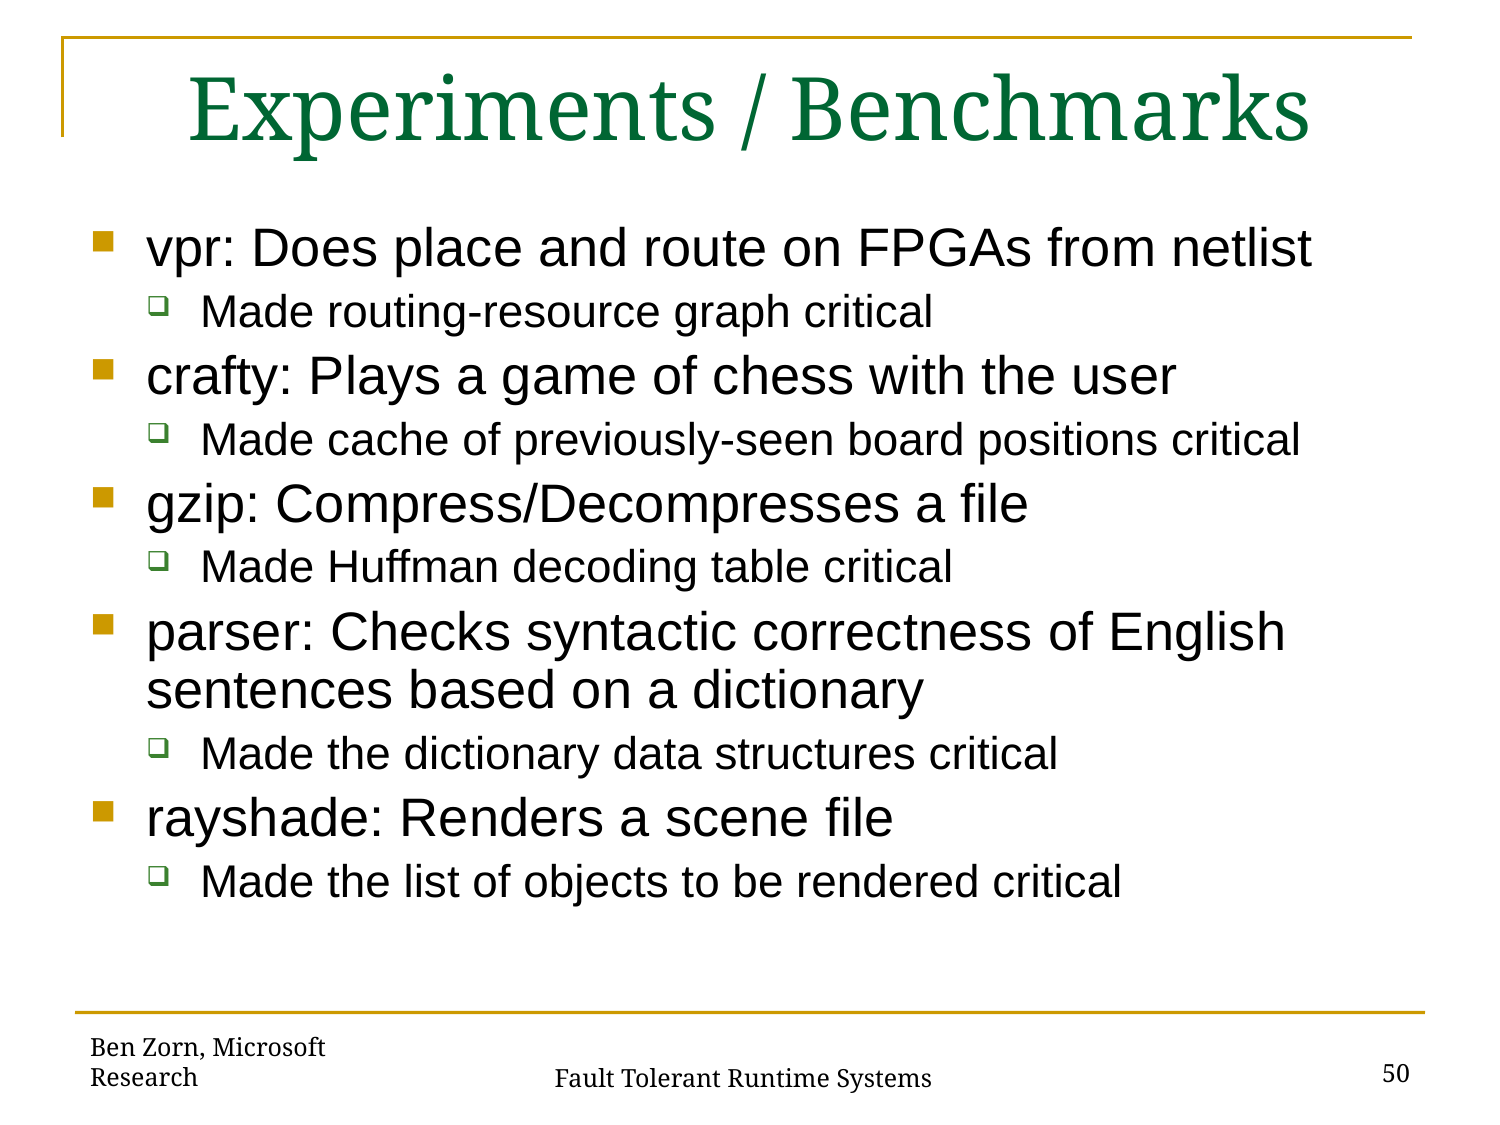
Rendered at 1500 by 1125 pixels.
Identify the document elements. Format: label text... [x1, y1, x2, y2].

title Experiments / Benchmarks [74, 45, 1426, 188]
slide_number 50 [1074, 1023, 1426, 1100]
footer Fault Tolerant Runtime Systems [449, 1024, 1038, 1101]
slide_number Ben Zorn, Microsoft Research [74, 1023, 426, 1100]
list vpr: Does place and route on FPGAs from netlist Made routing-resource graph critical crafty: Plays a game of chess with the user Made cache of previously-seen board positions critical gzip: Compress/Decompresses a file Made Huffman decoding table critical parser: Checks syntactic correctness of English sentences based on a dictionary Made the dictionary data structures critical rayshade: Renders a scene file Made the list of objects to be rendered critical [74, 212, 1426, 1006]
